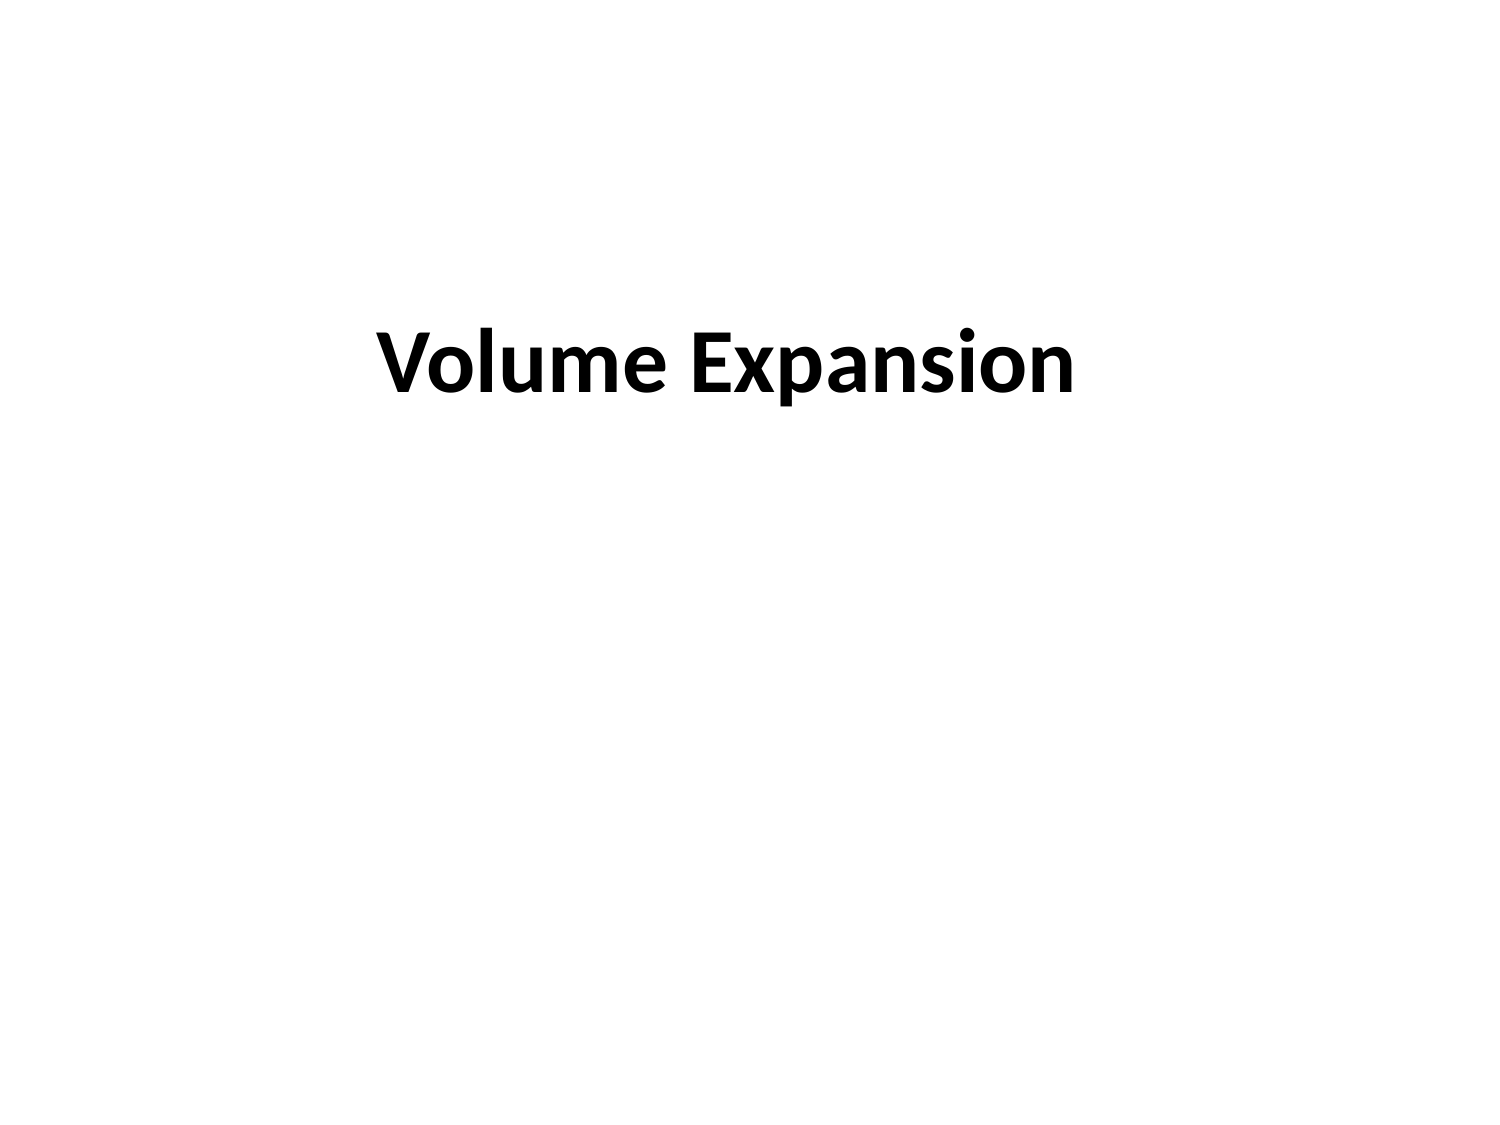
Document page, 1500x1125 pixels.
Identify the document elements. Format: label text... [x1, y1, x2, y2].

title Volume Expansion [62, 262, 1413, 450]
